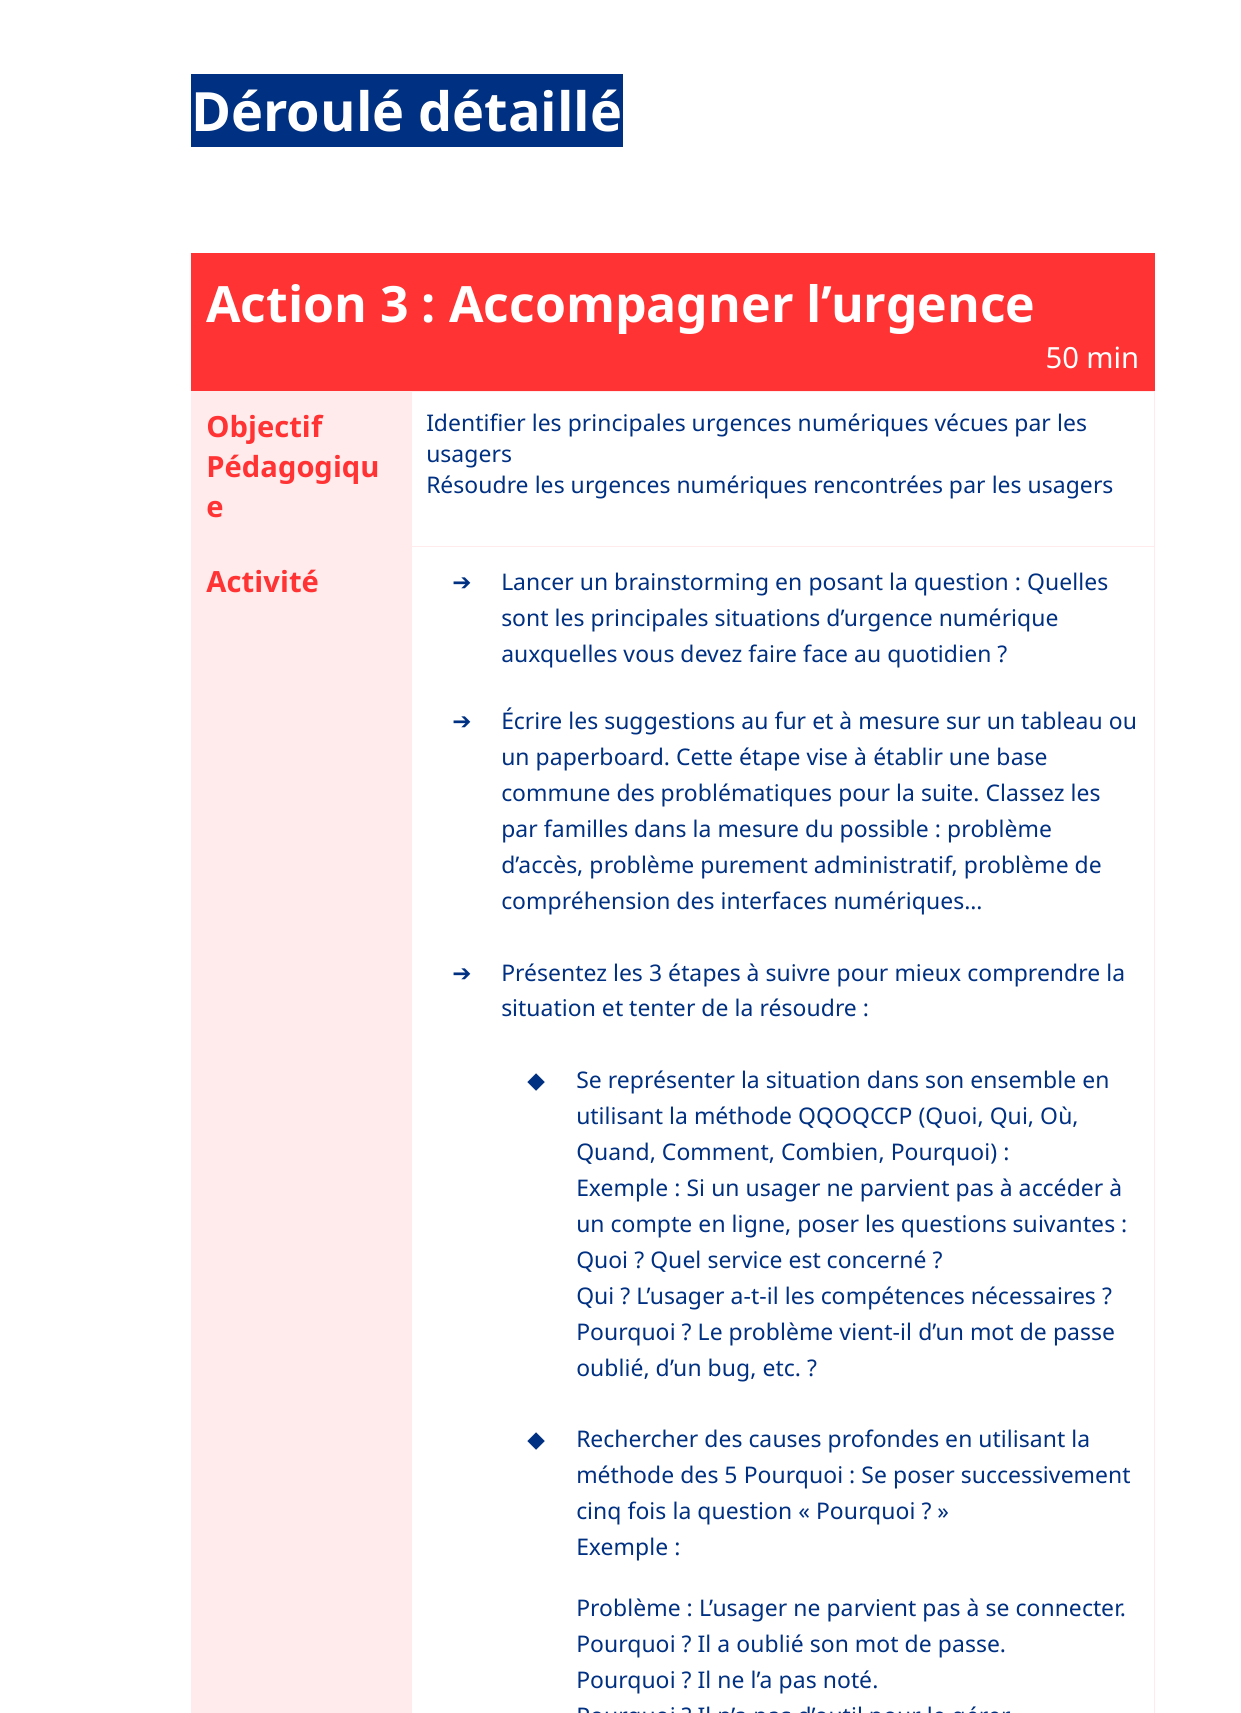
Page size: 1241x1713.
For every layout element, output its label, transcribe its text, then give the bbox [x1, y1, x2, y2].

table_cell Identifier les principales urgences numériques vécues par les usagers Résoudre les urgences numériques rencontrées par les usagers [412, 392, 1154, 546]
text_box Déroulé détaillé [185, 71, 1241, 148]
table_cell Activité [192, 547, 411, 1713]
table_cell Objectif Pédagogique [192, 392, 411, 546]
table_header Action 3 : Accompagner l’urgence 50 min [192, 254, 1154, 391]
table_cell Lancer un brainstorming en posant la question : Quelles sont les principales situations d’urgence numérique auxquelles vous devez faire face au quotidien ? Écrire les suggestions au fur et à mesure sur un tableau ou un paperboard. Cette étape vise à établir une base commune des problématiques pour la suite. Classez les par familles dans la mesure du possible : problème d’accès, problème purement administratif, problème de compréhension des interfaces numériques… Présentez les 3 étapes à suivre pour mieux comprendre la situation et tenter de la résoudre : Se représenter la situation dans son ensemble en utilisant la méthode QQOQCCP (Quoi, Qui, Où, Quand, Comment, Combien, Pourquoi) : Exemple : Si un usager ne parvient pas à accéder à un compte en ligne, poser les questions suivantes : Quoi ? Quel service est concerné ? Qui ? L’usager a-t-il les compétences nécessaires ? Pourquoi ? Le problème vient-il d’un mot de passe oublié, d’un bug, etc. ? Rechercher des causes profondes en utilisant la méthode des 5 Pourquoi : Se poser successivement cinq fois la question « Pourquoi ? » Exemple : Problème : L’usager ne parvient pas à se connecter. Pourquoi ? Il a oublié son mot de passe. Pourquoi ? Il ne l’a pas noté. Pourquoi ? Il n’a pas d’outil pour le gérer. Pourquoi ? Il n’est pas au courant de ces outils. Solution potentielle : Former l’usager à l’utilisation d’un gestionnaire de mots de passe. [412, 547, 1154, 1713]
